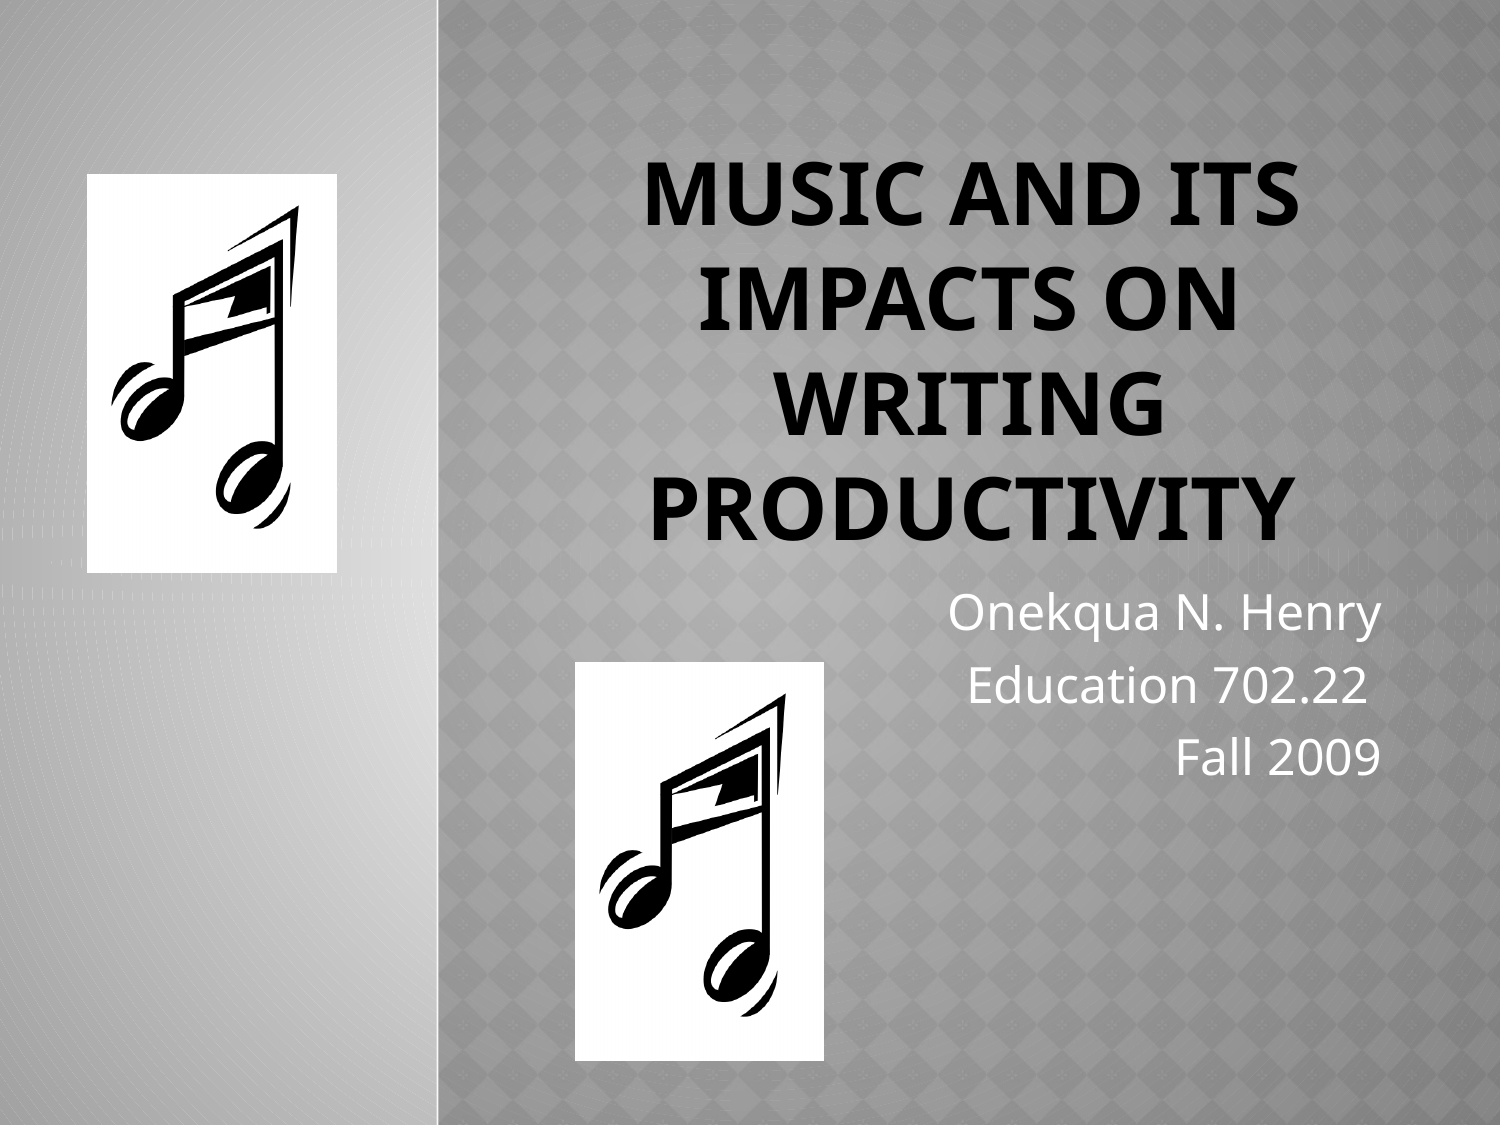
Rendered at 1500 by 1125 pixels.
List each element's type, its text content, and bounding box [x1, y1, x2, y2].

subtitle Onekqua N. Henry Education 702.22 Fall 2009 [550, 580, 1390, 762]
picture [87, 174, 337, 573]
picture [574, 661, 825, 1061]
title Music and its impacts on writing productivity [552, 87, 1390, 558]
